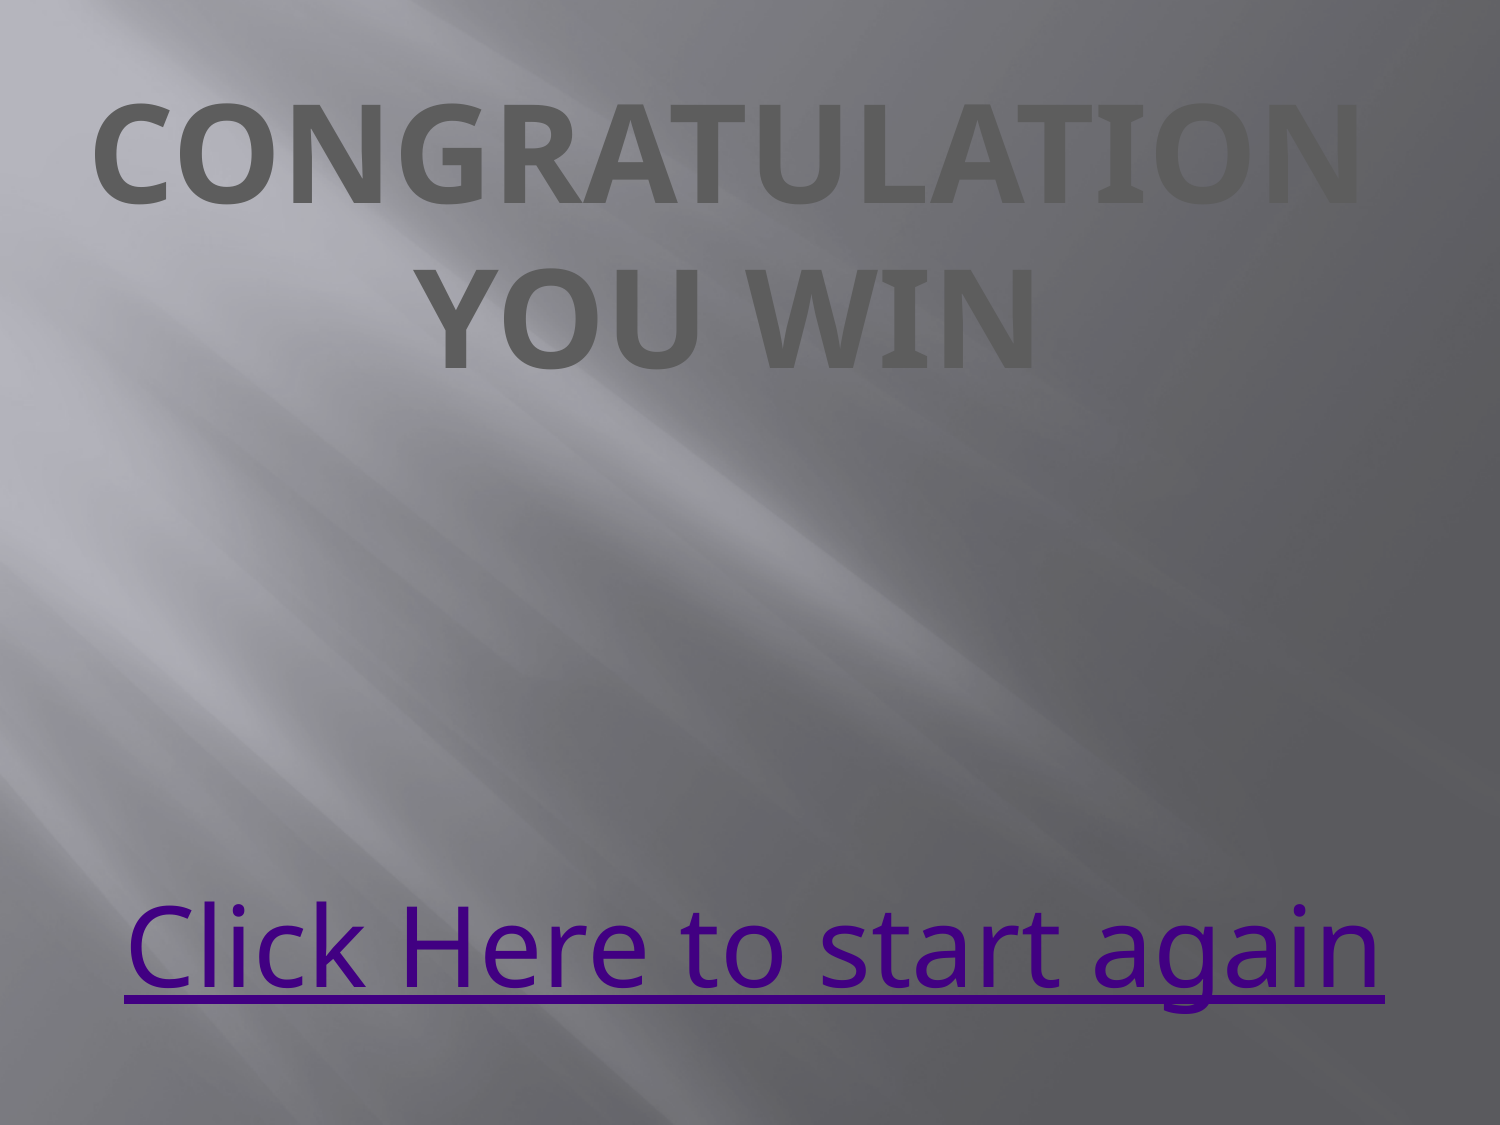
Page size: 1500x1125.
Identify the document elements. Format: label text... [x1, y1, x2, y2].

text_box Click Here to start again [109, 867, 1401, 1036]
text_box CONGRATULATION YOU WIN [72, 58, 1385, 404]
